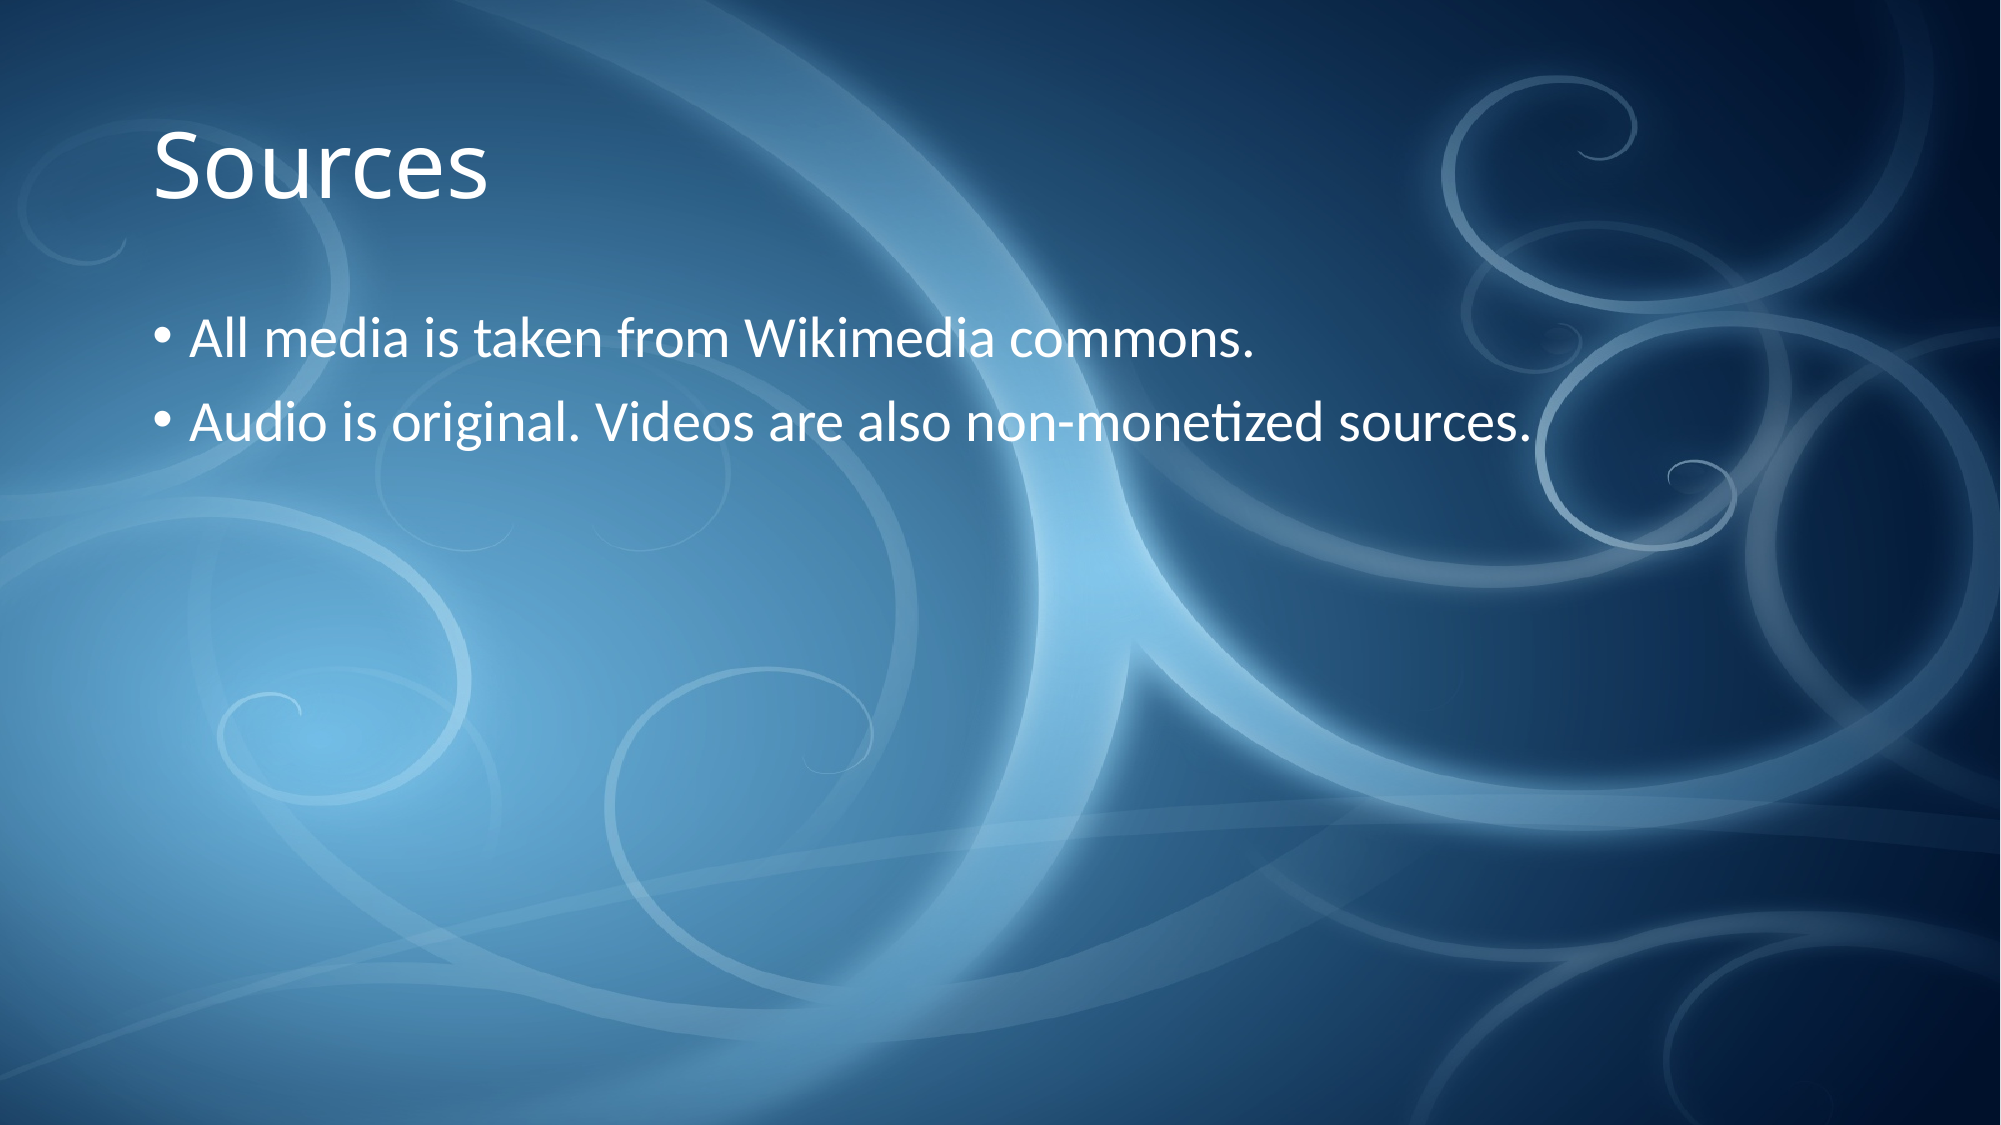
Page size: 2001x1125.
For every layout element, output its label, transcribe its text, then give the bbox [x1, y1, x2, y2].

title Sources [137, 59, 1863, 278]
list All media is taken from Wikimedia commons. Audio is original. Videos are also non-monetized sources. [137, 299, 1863, 1014]
picture [0, 0, 2001, 1125]
